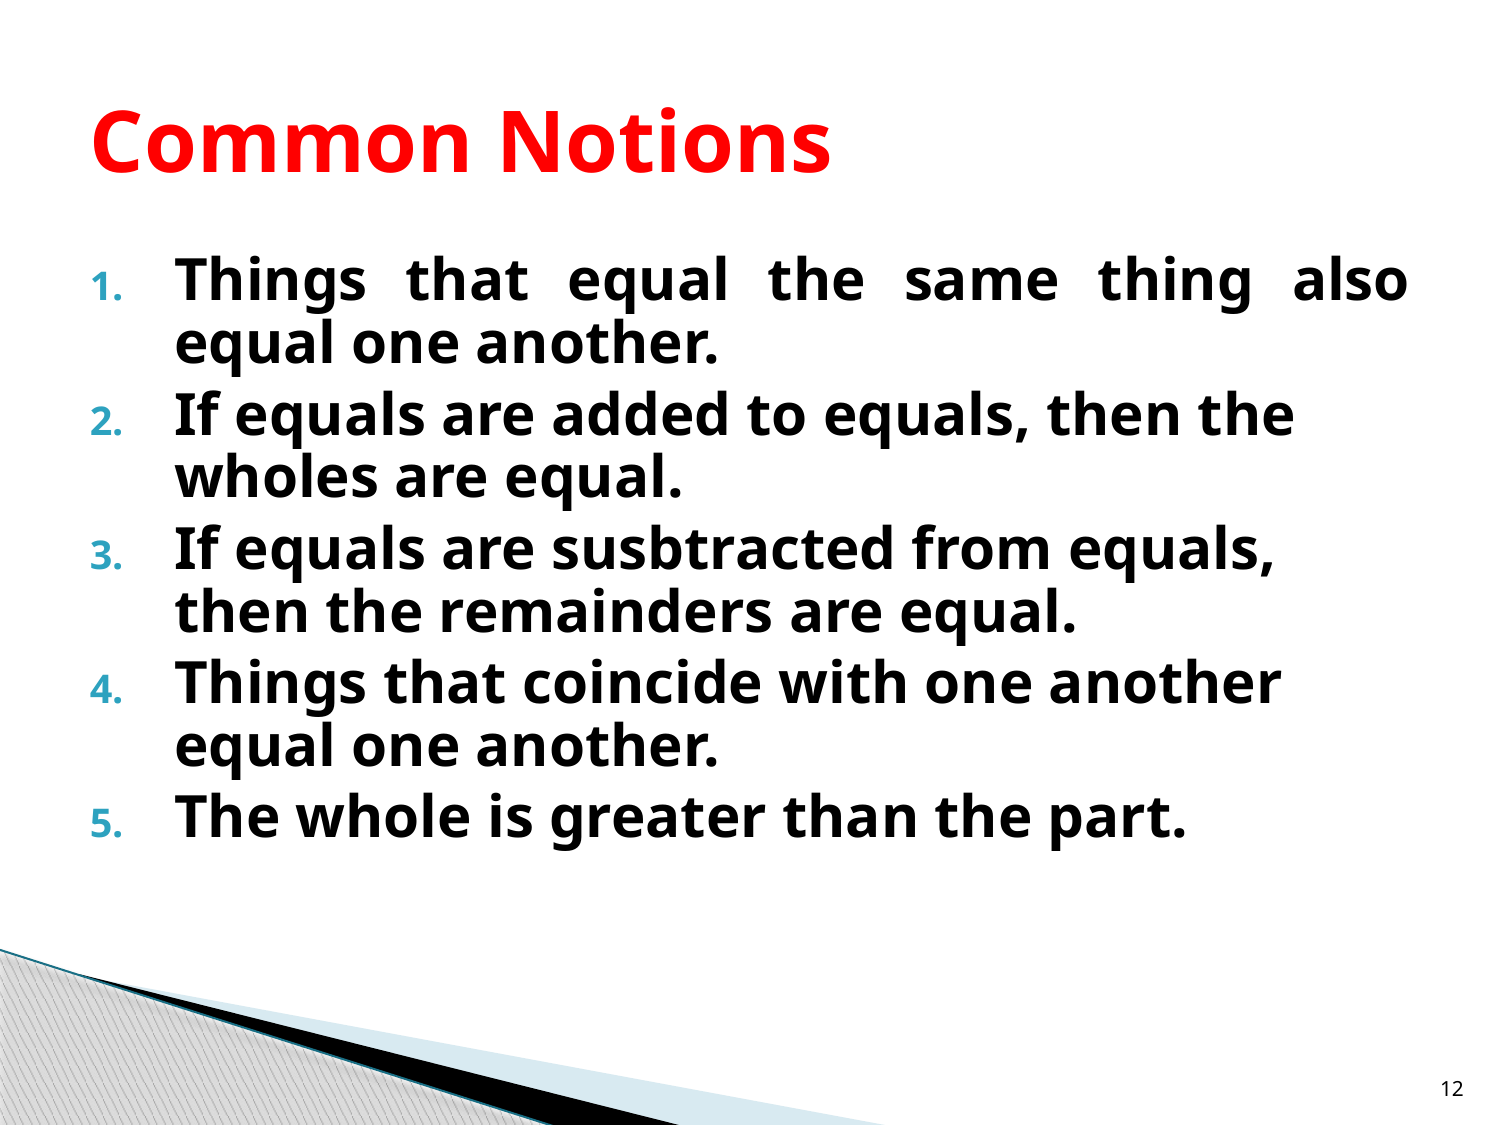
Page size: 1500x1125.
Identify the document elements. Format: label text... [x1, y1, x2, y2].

title Common Notions [75, 45, 1425, 233]
slide_number 12 [1418, 1051, 1479, 1112]
list Things that equal the same thing also equal one another. If equals are added to equals, then the wholes are equal. If equals are susbtracted from equals, then the remainders are equal. Things that coincide with one another equal one another. The whole is greater than the part. [75, 243, 1425, 986]
